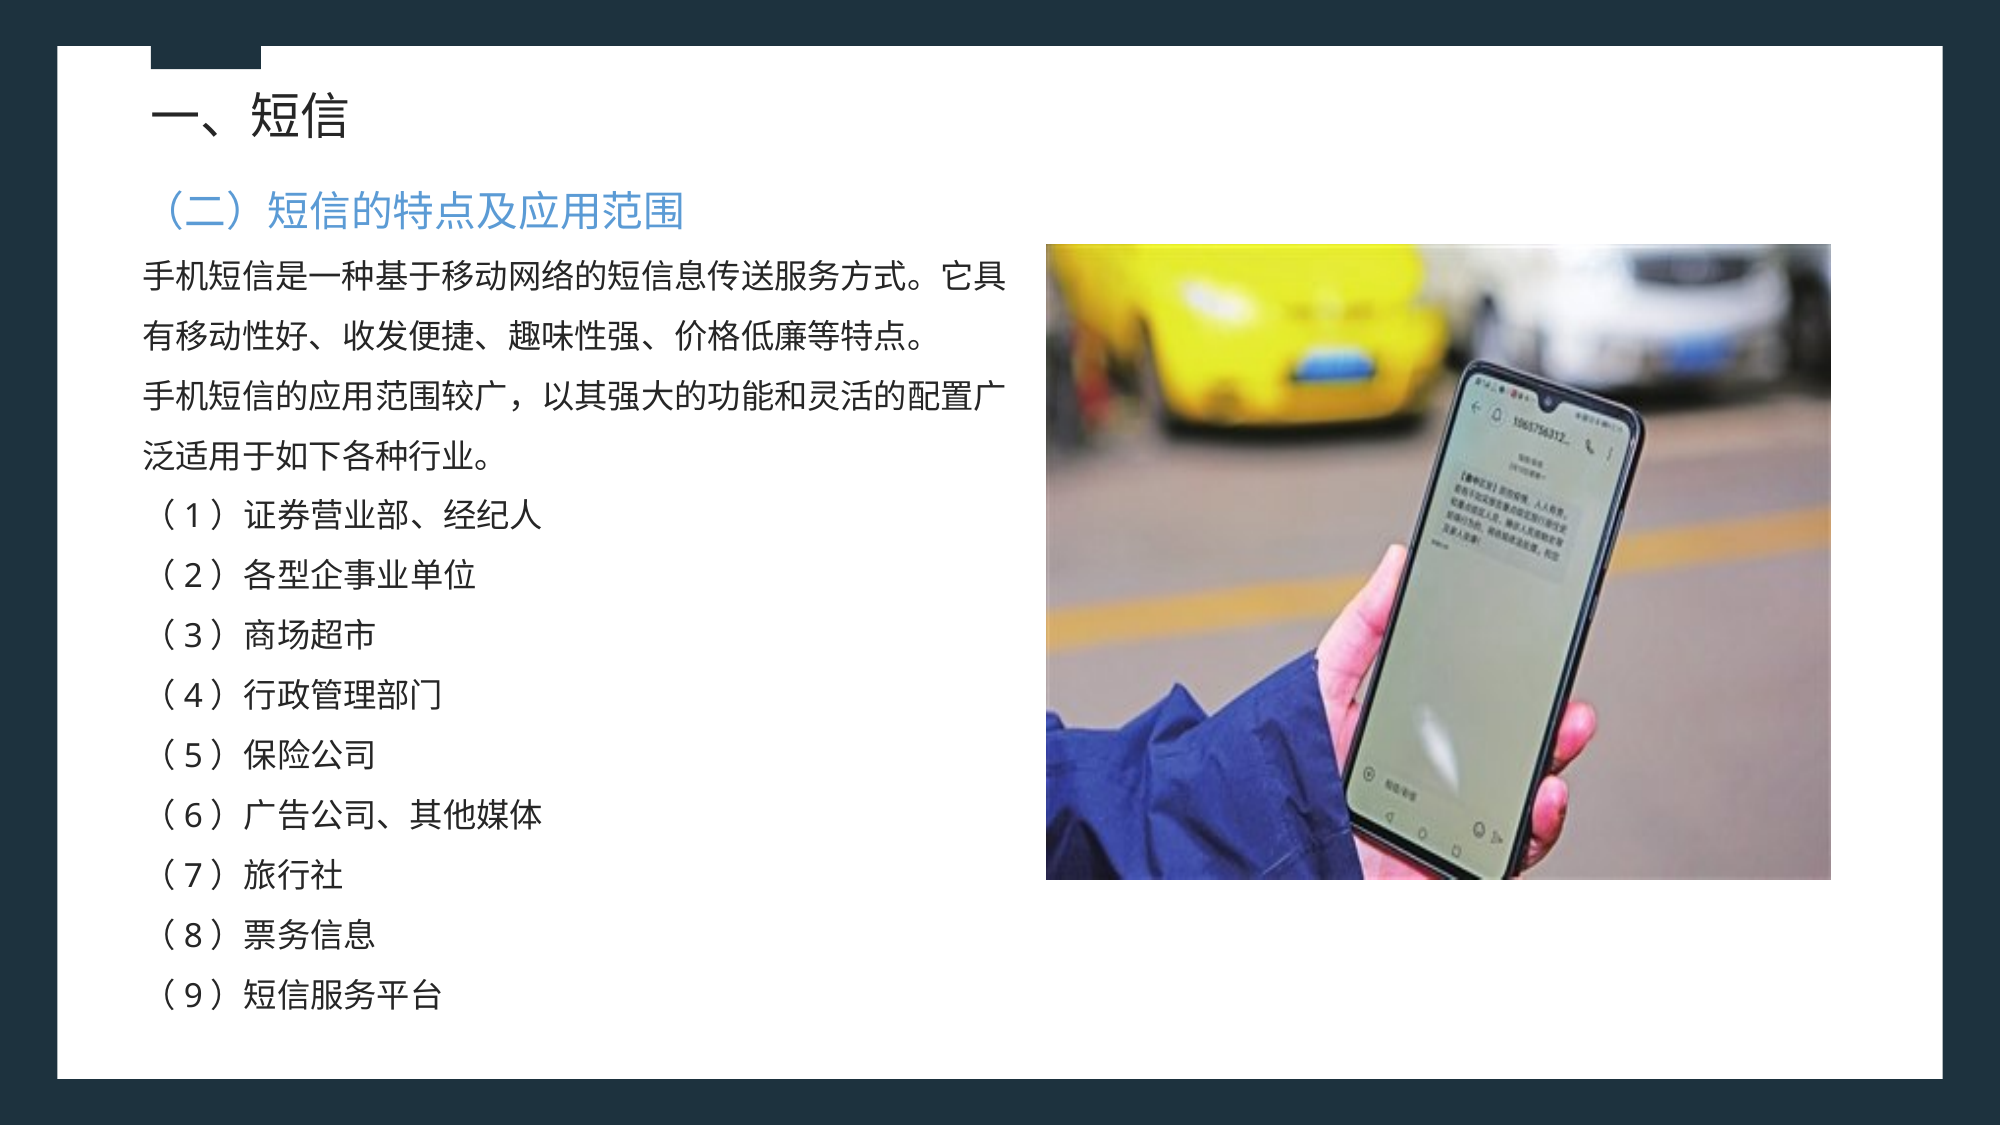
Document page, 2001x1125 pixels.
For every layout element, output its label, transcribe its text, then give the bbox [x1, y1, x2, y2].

text_box （二）短信的特点及应用范围 手机短信是一种基于移动网络的短信息传送服务方式。它具有移动性好、收发便捷、趣味性强、价格低廉等特点。 手机短信的应用范围较广，以其强大的功能和灵活的配置广泛适用于如下各种行业。 （1）证券营业部、经纪人 （2）各型企事业单位 （3）商场超市 （4）行政管理部门 （5）保险公司 （6）广告公司、其他媒体 （7）旅行社 （8）票务信息 （9）短信服务平台 [127, 152, 1030, 1021]
picture [1046, 244, 1831, 881]
text_box 一、短信 [150, 77, 846, 152]
